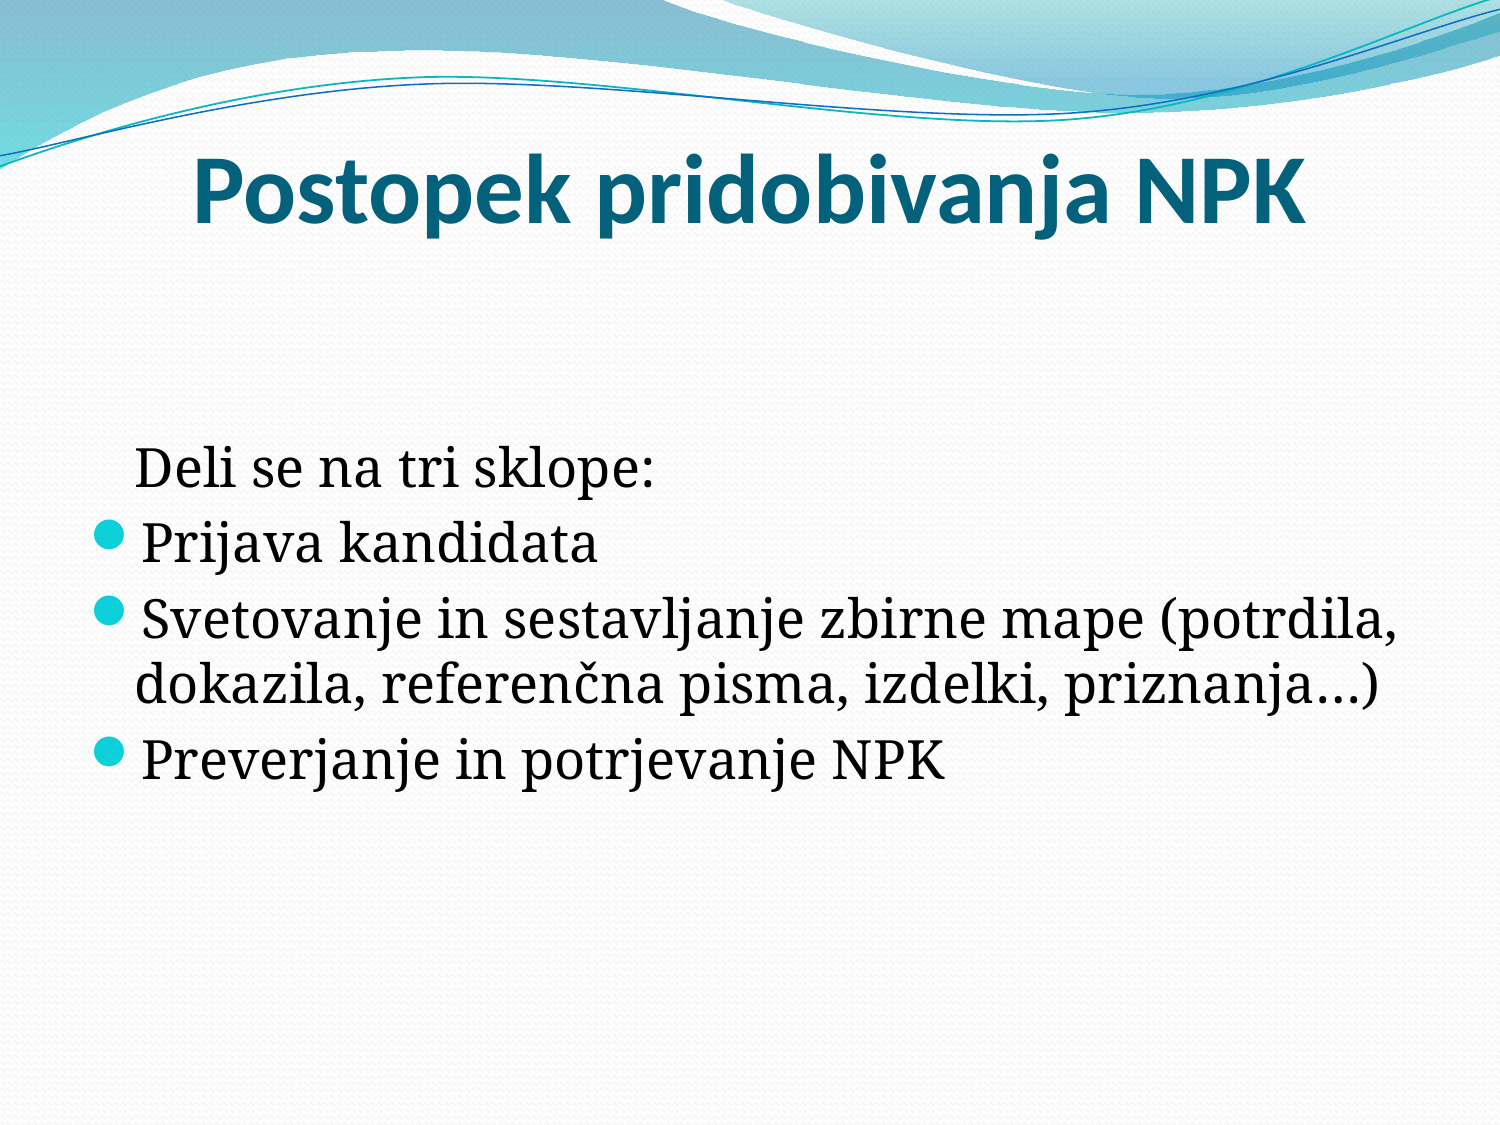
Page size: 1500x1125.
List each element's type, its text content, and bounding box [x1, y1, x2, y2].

list Deli se na tri sklope: Prijava kandidata Svetovanje in sestavljanje zbirne mape (potrdila, dokazila, referenčna pisma, izdelki, priznanja…) Preverjanje in potrjevanje NPK [75, 349, 1425, 1038]
title Postopek pridobivanja NPK [75, 115, 1425, 349]
